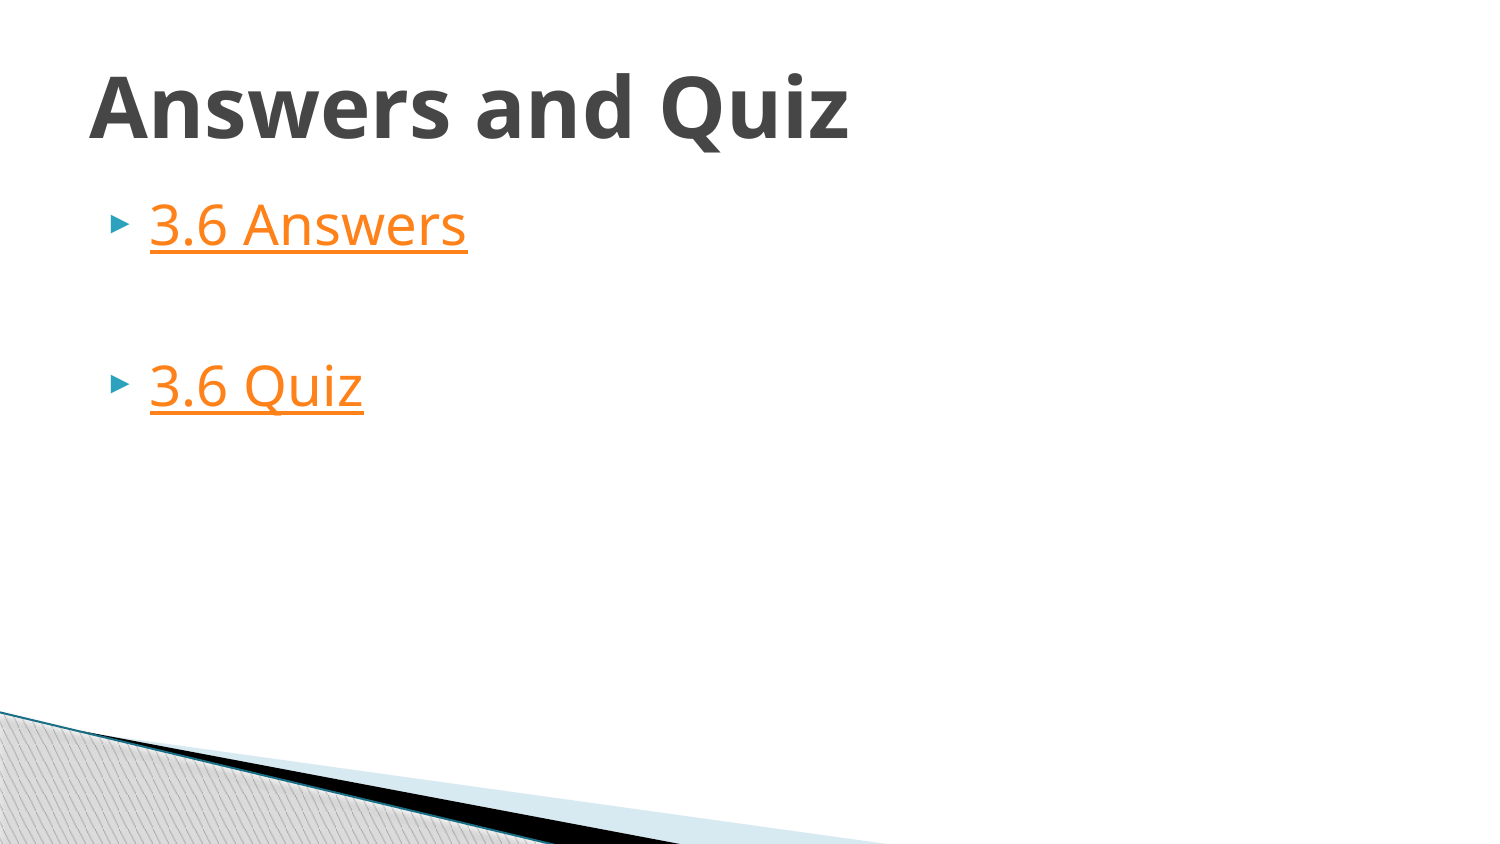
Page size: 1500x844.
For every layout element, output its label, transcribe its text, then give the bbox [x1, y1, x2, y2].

list 3.6 Answers 3.6 Quiz [75, 182, 1425, 740]
title Answers and Quiz [75, 33, 1425, 175]
